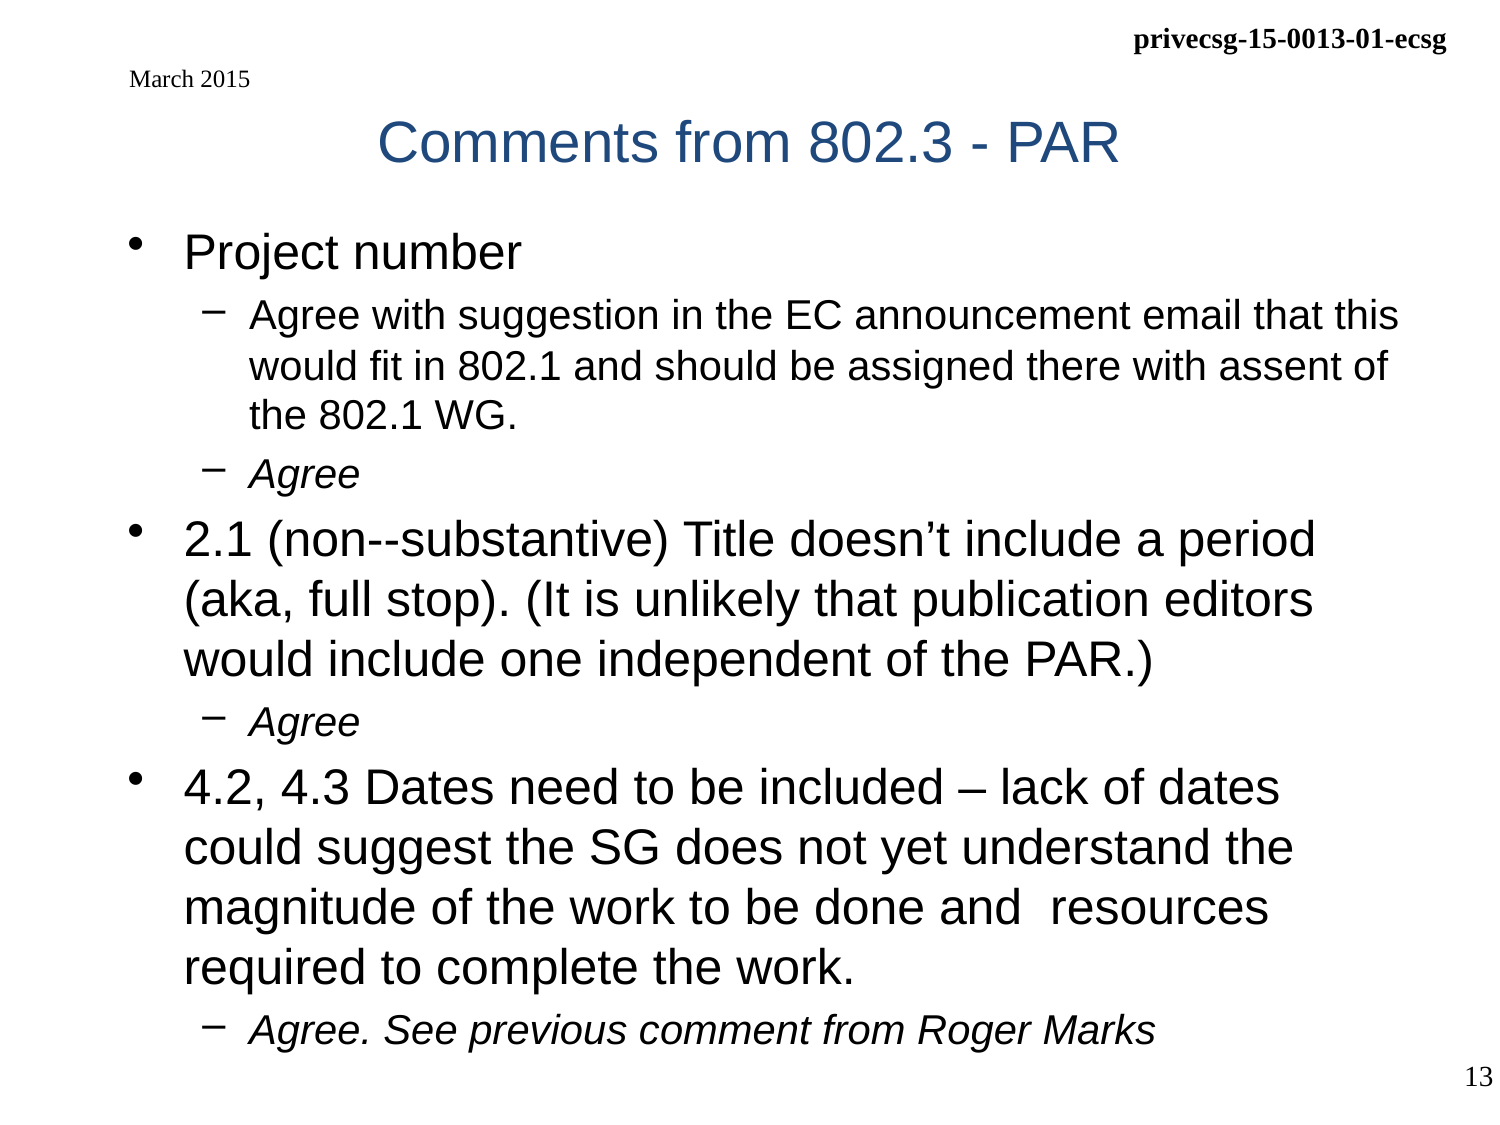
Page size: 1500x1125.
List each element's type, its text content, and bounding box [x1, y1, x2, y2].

list Project number Agree with suggestion in the EC announcement email that this would fit in 802.1 and should be assigned there with assent of the 802.1 WG. Agree 2.1 (non-­‐substantive) Title doesn’t include a period (aka, full stop). (It is unlikely that publication editors would include one independent of the PAR.) Agree 4.2, 4.3 Dates need to be included – lack of dates could suggest the SG does not yet understand the magnitude of the work to be done and resources required to complete the work. Agree. See previous comment from Roger Marks [112, 212, 1424, 1016]
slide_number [114, 54, 422, 100]
title Comments from 802.3 - PAR [75, 45, 1425, 233]
